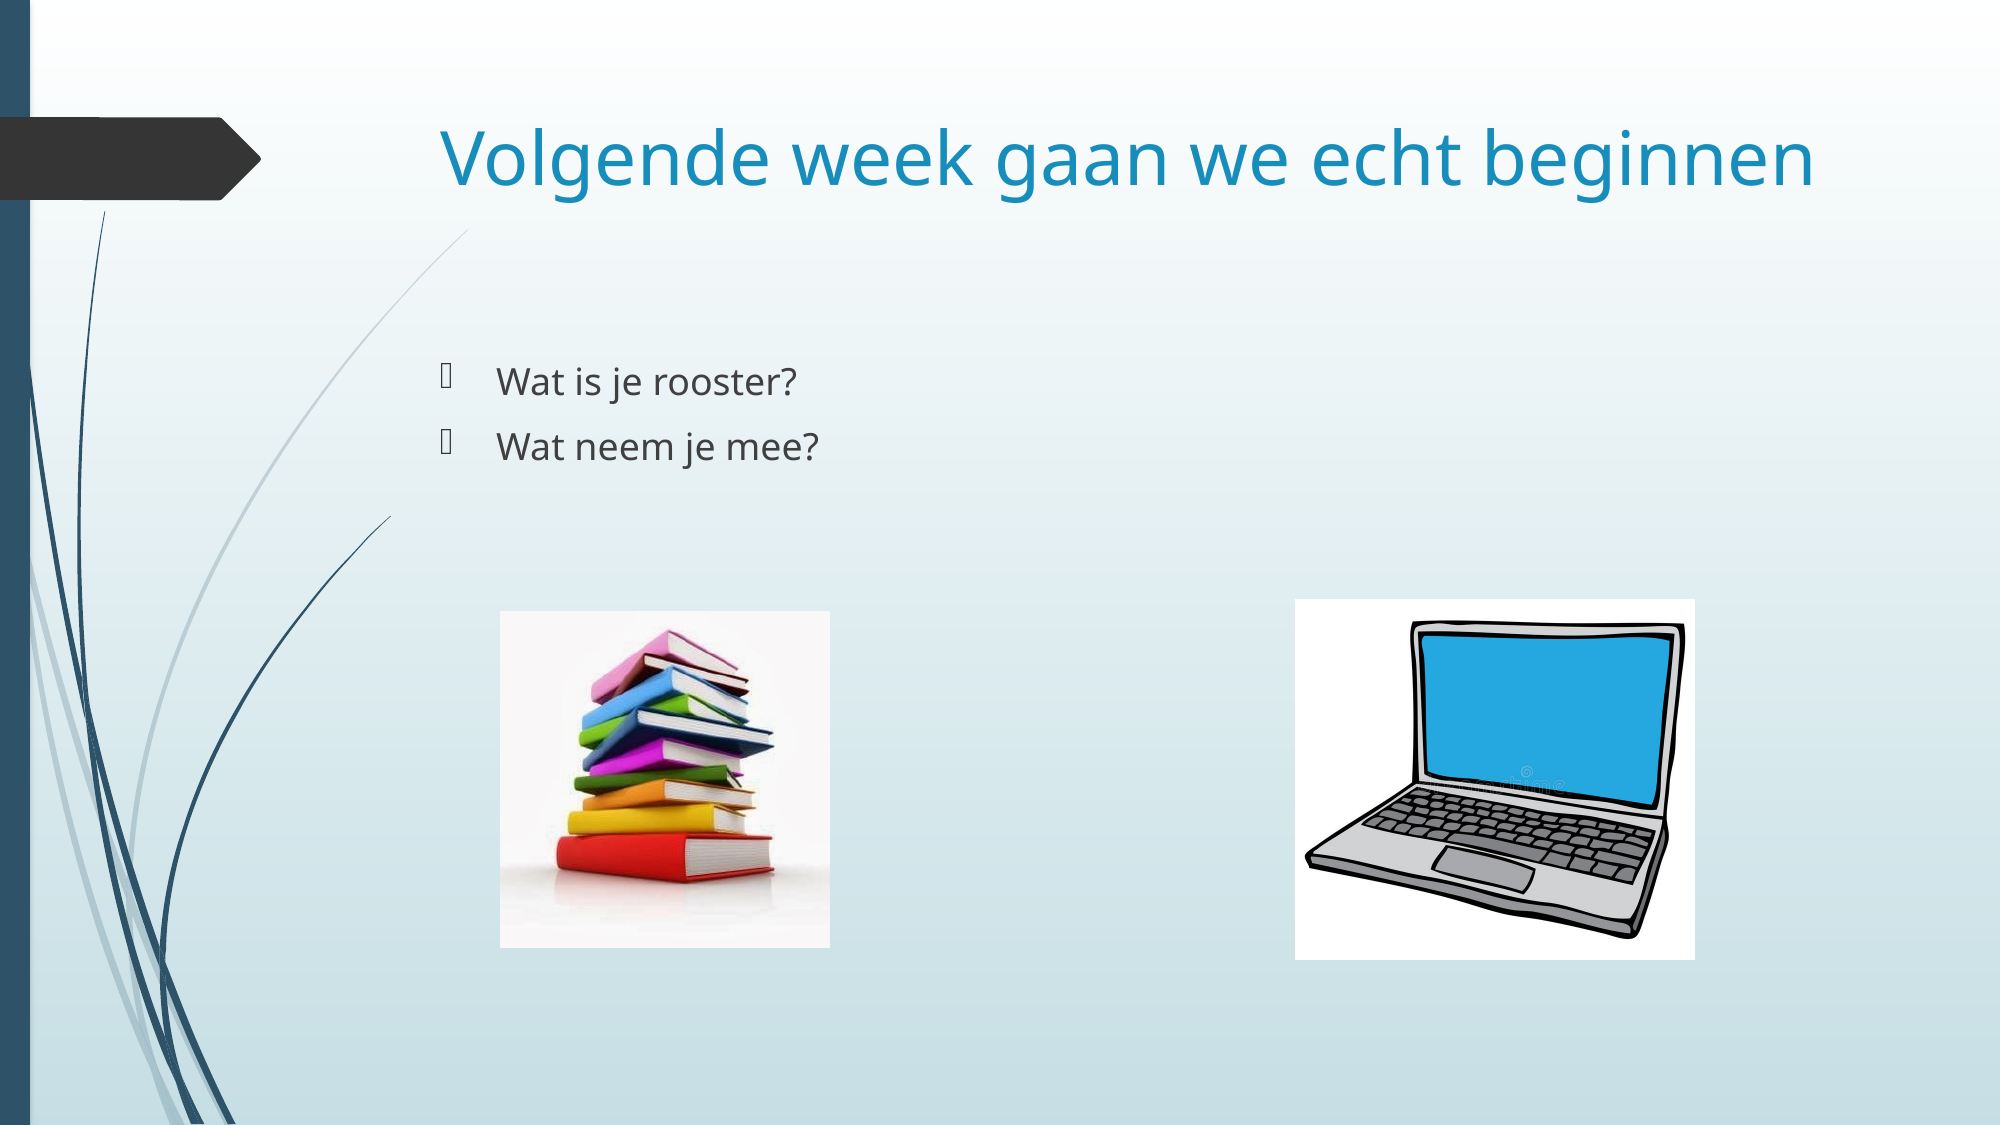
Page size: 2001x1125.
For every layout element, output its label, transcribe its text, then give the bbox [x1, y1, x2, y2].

title Volgende week gaan we echt beginnen [425, 102, 1888, 313]
picture [500, 611, 830, 948]
picture [1294, 599, 1696, 960]
list Wat is je rooster? Wat neem je mee? [424, 350, 1888, 970]
